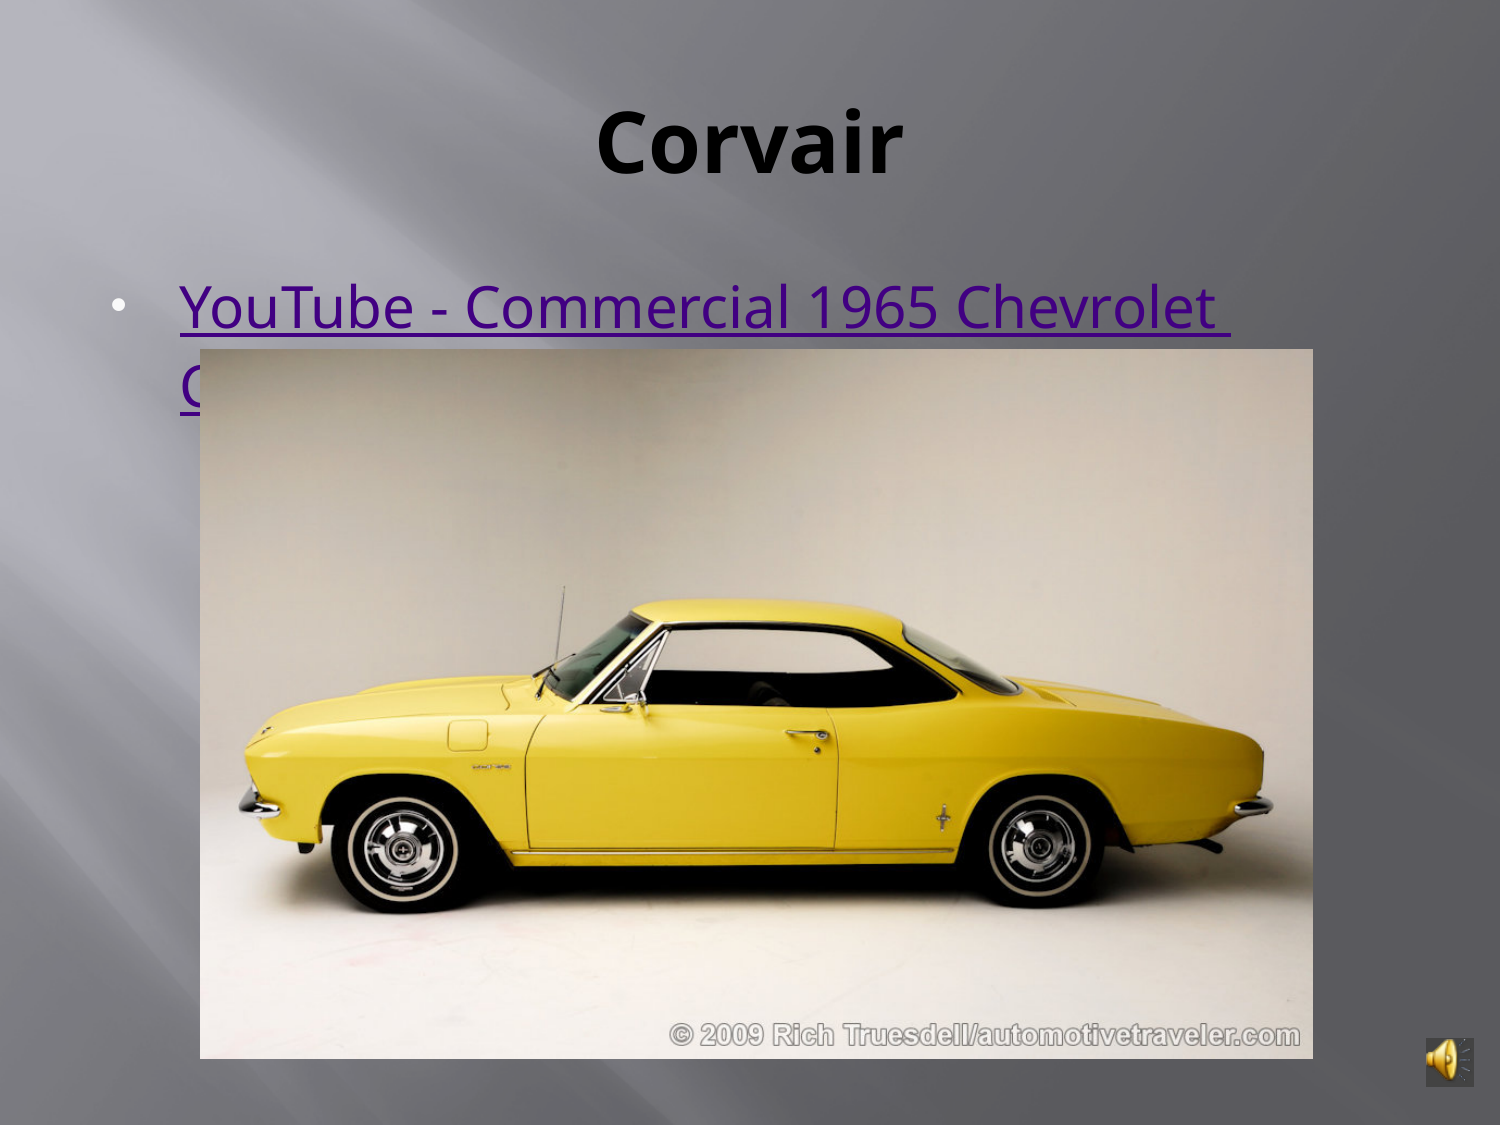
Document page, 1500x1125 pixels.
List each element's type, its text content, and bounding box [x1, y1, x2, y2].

title Corvair [75, 45, 1425, 233]
picture [199, 349, 1313, 1059]
list YouTube - Commercial 1965 Chevrolet Corvair [75, 262, 1425, 1035]
picture [1424, 1037, 1476, 1088]
